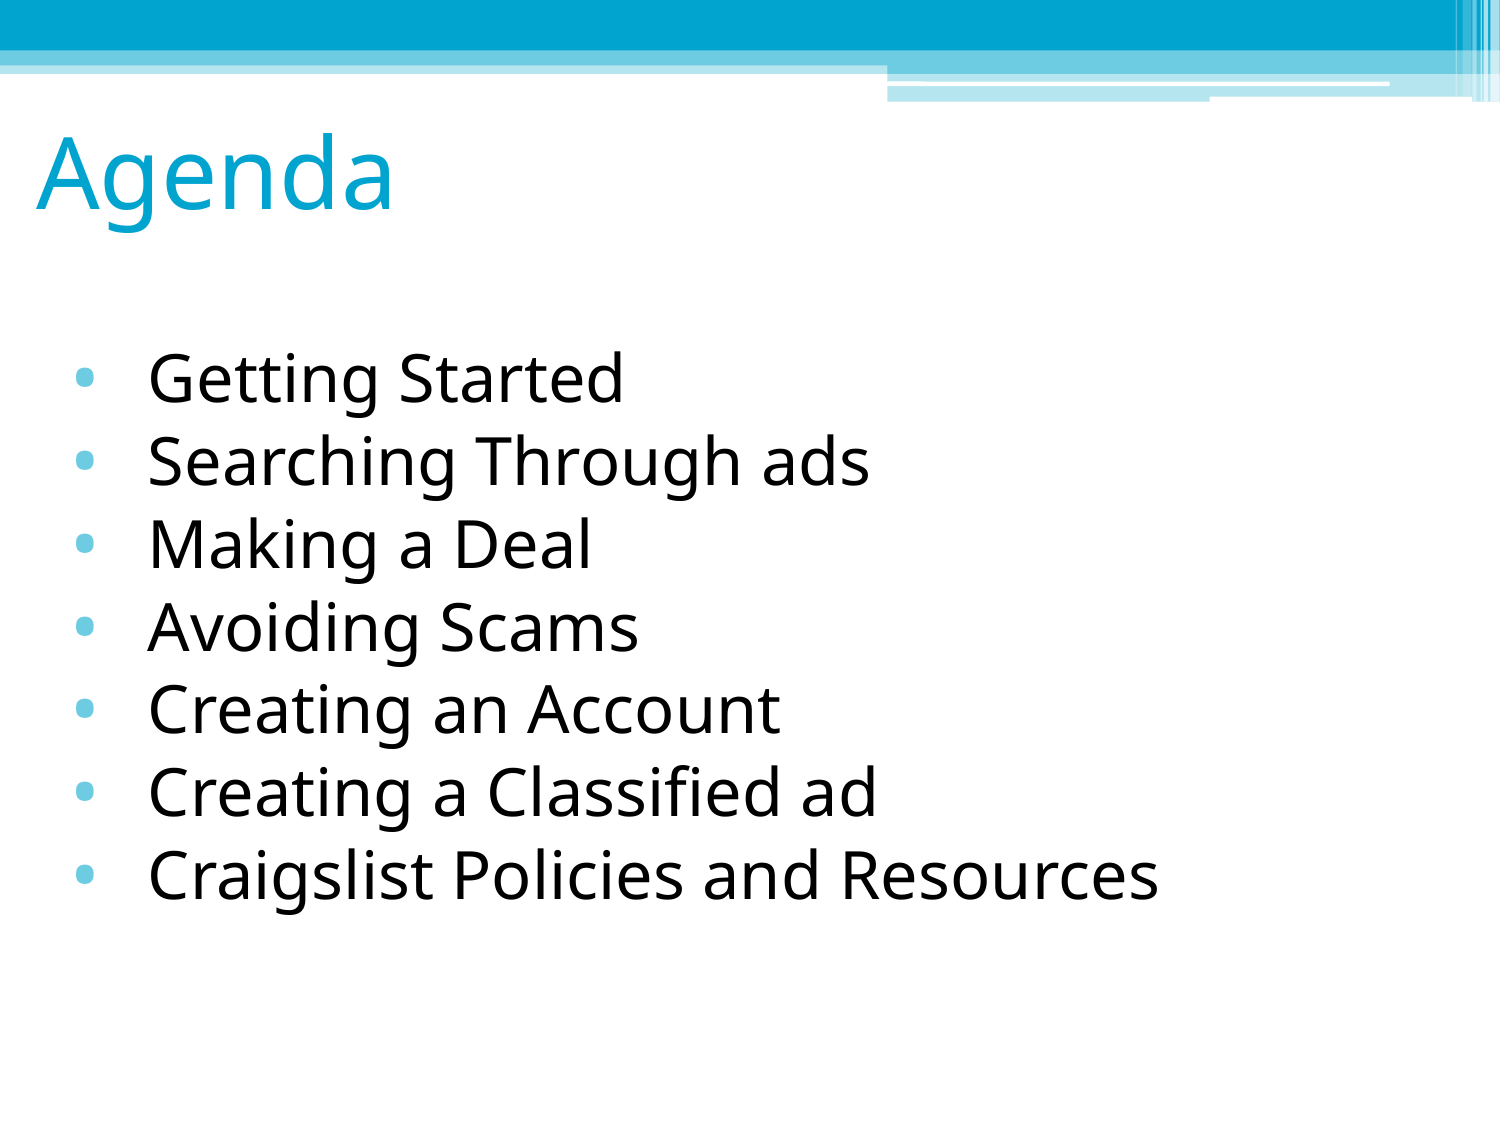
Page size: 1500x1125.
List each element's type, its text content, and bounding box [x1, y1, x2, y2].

list Getting Started Searching Through ads Making a Deal Avoiding Scams Creating an Account Creating a Classified ad Craigslist Policies and Resources [52, 328, 1403, 1039]
title Agenda [21, 82, 1372, 258]
